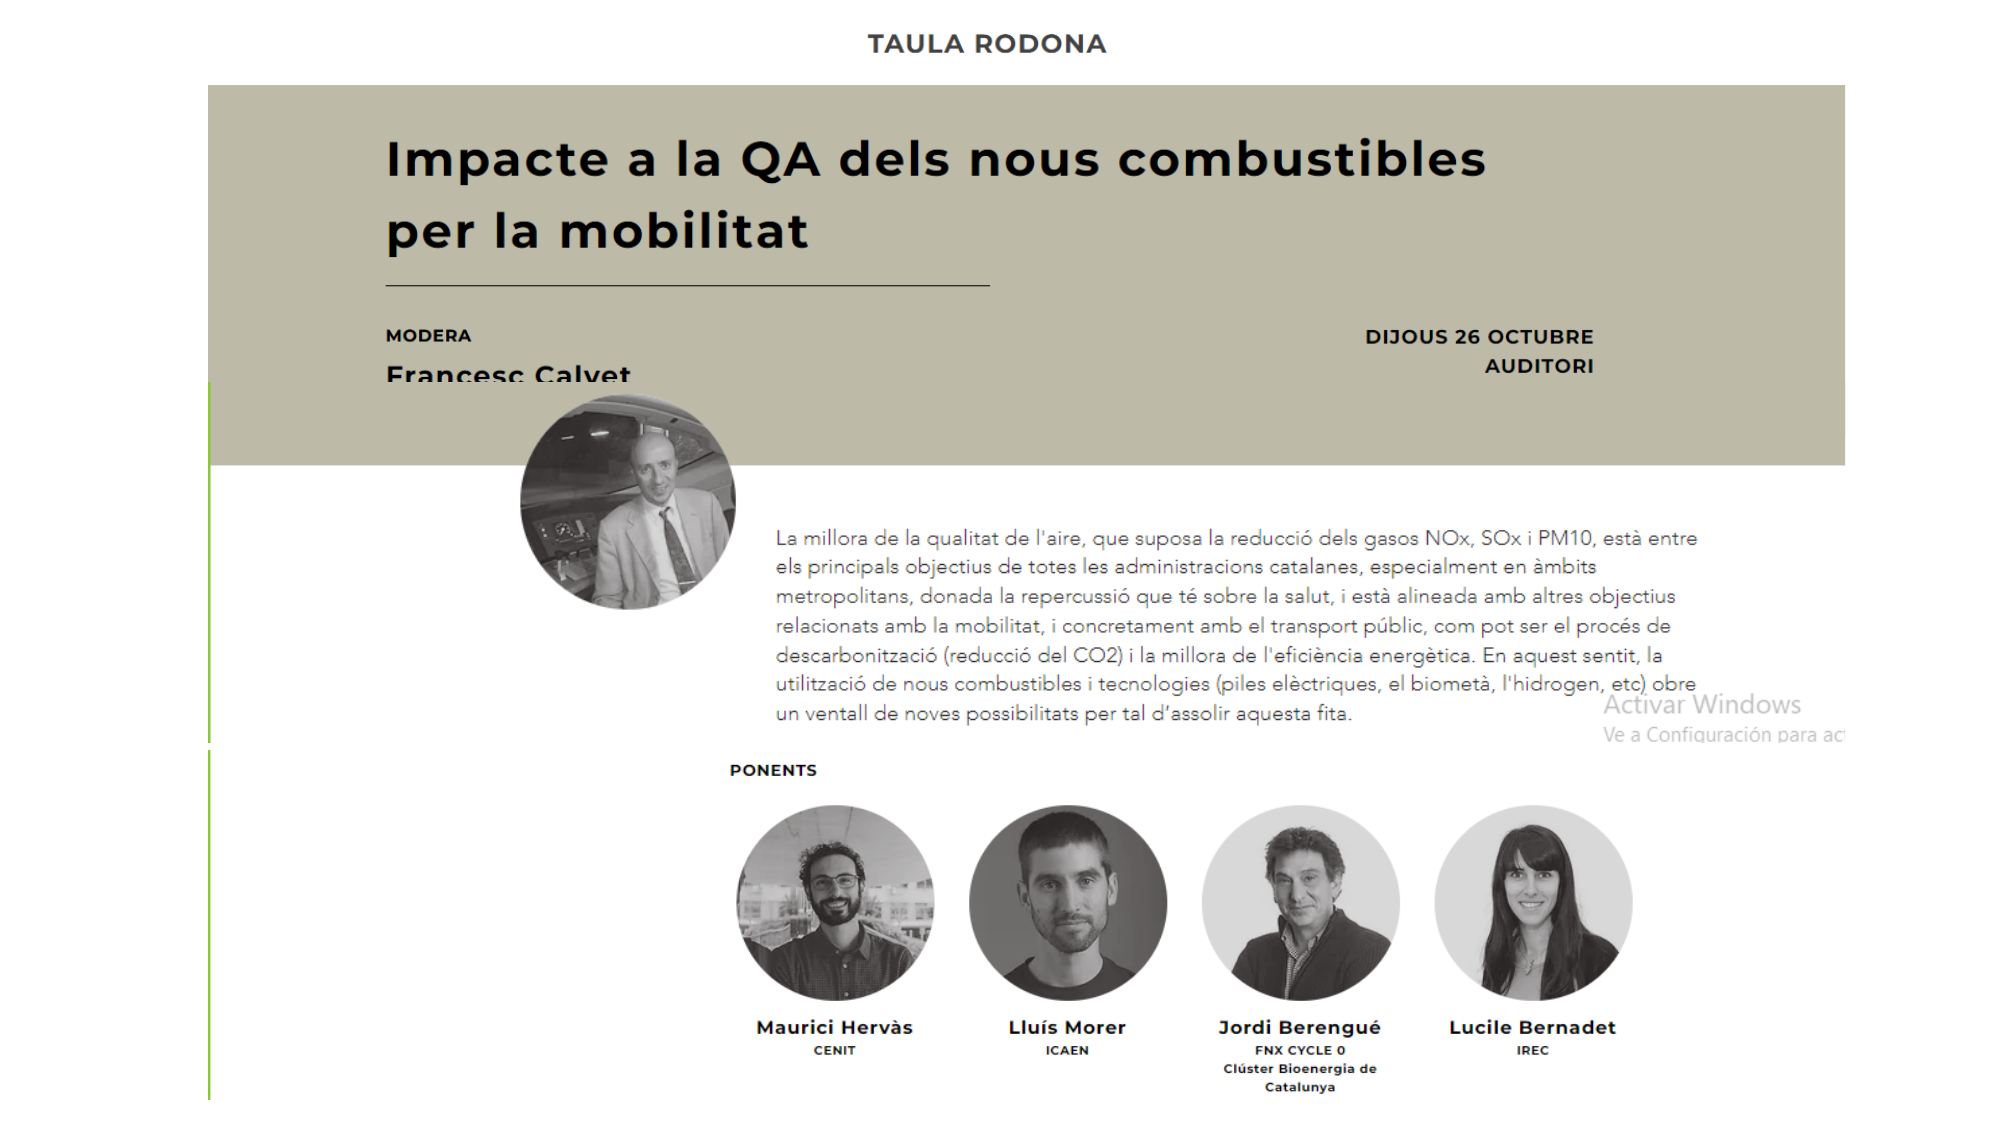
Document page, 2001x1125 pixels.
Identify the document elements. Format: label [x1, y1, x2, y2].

picture [207, 0, 1846, 743]
picture [207, 750, 1825, 1100]
